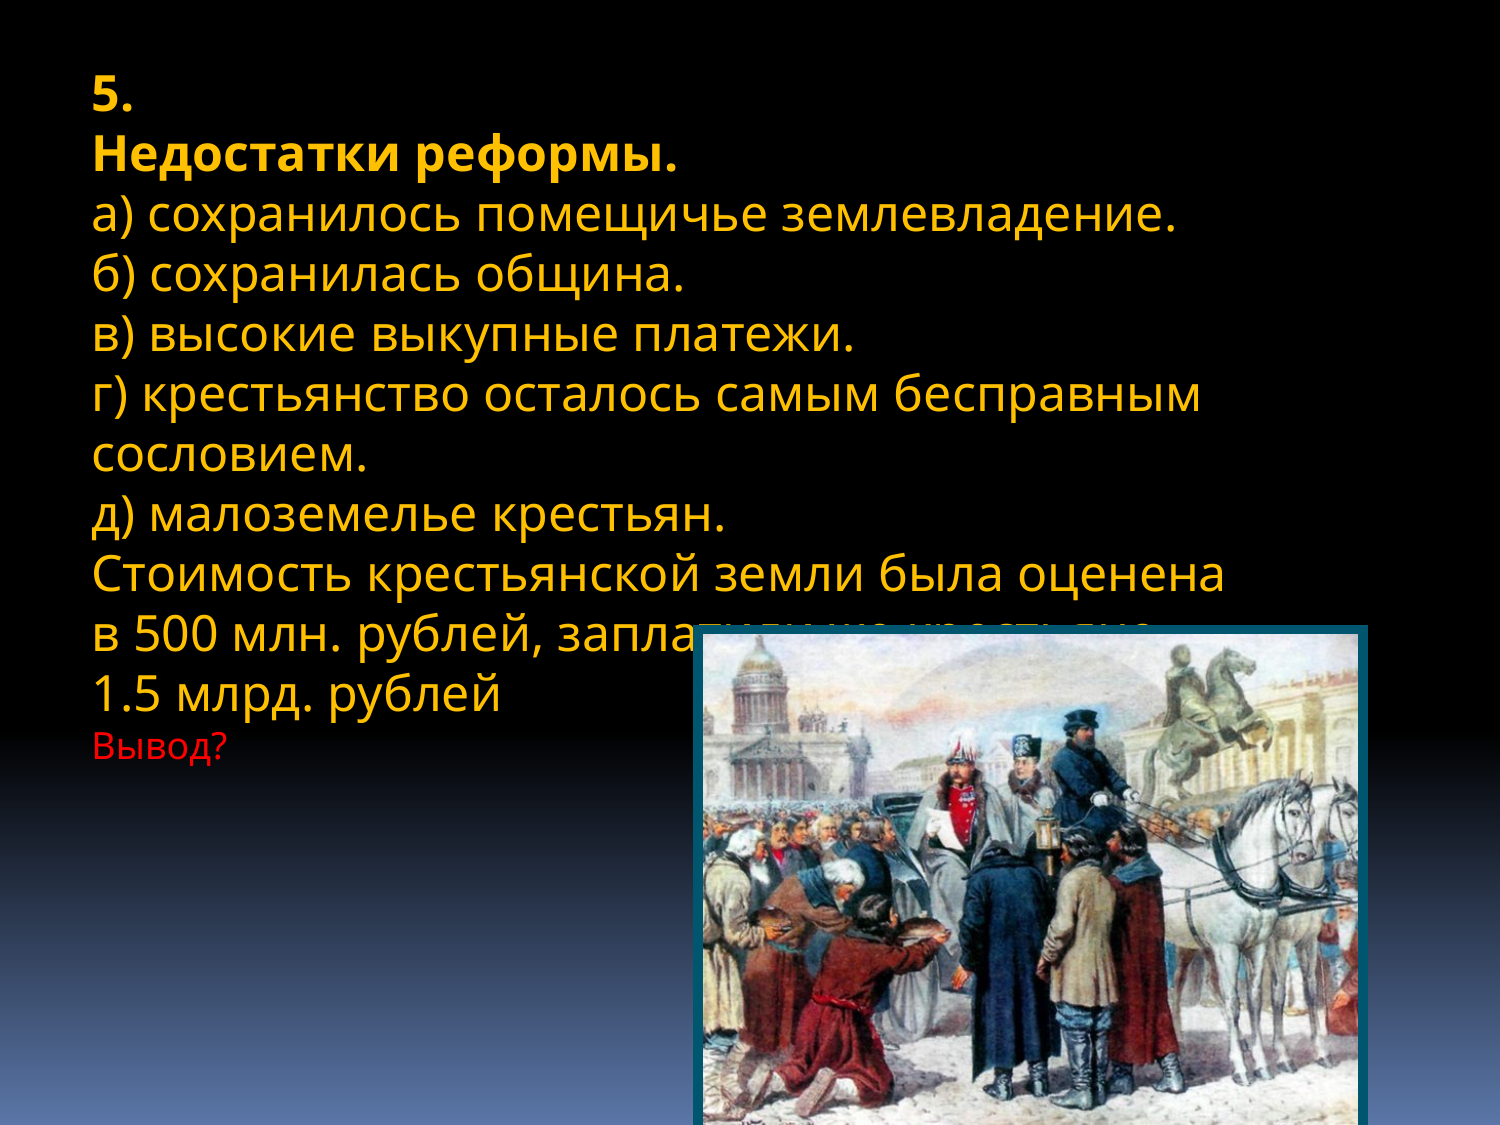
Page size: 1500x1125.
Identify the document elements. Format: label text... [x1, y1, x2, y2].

text_box 5. Недостатки реформы. а) сохранилось помещичье землевладение. б) сохранилась община. в) высокие выкупные платежи. г) крестьянство осталось самым бесправным сословием. д) малоземелье крестьян. Стоимость крестьянской земли была оценена в 500 млн. рублей, заплатили же крестьяне 1.5 млрд. рублей Вывод? [76, 54, 1436, 775]
picture [704, 635, 1357, 1125]
